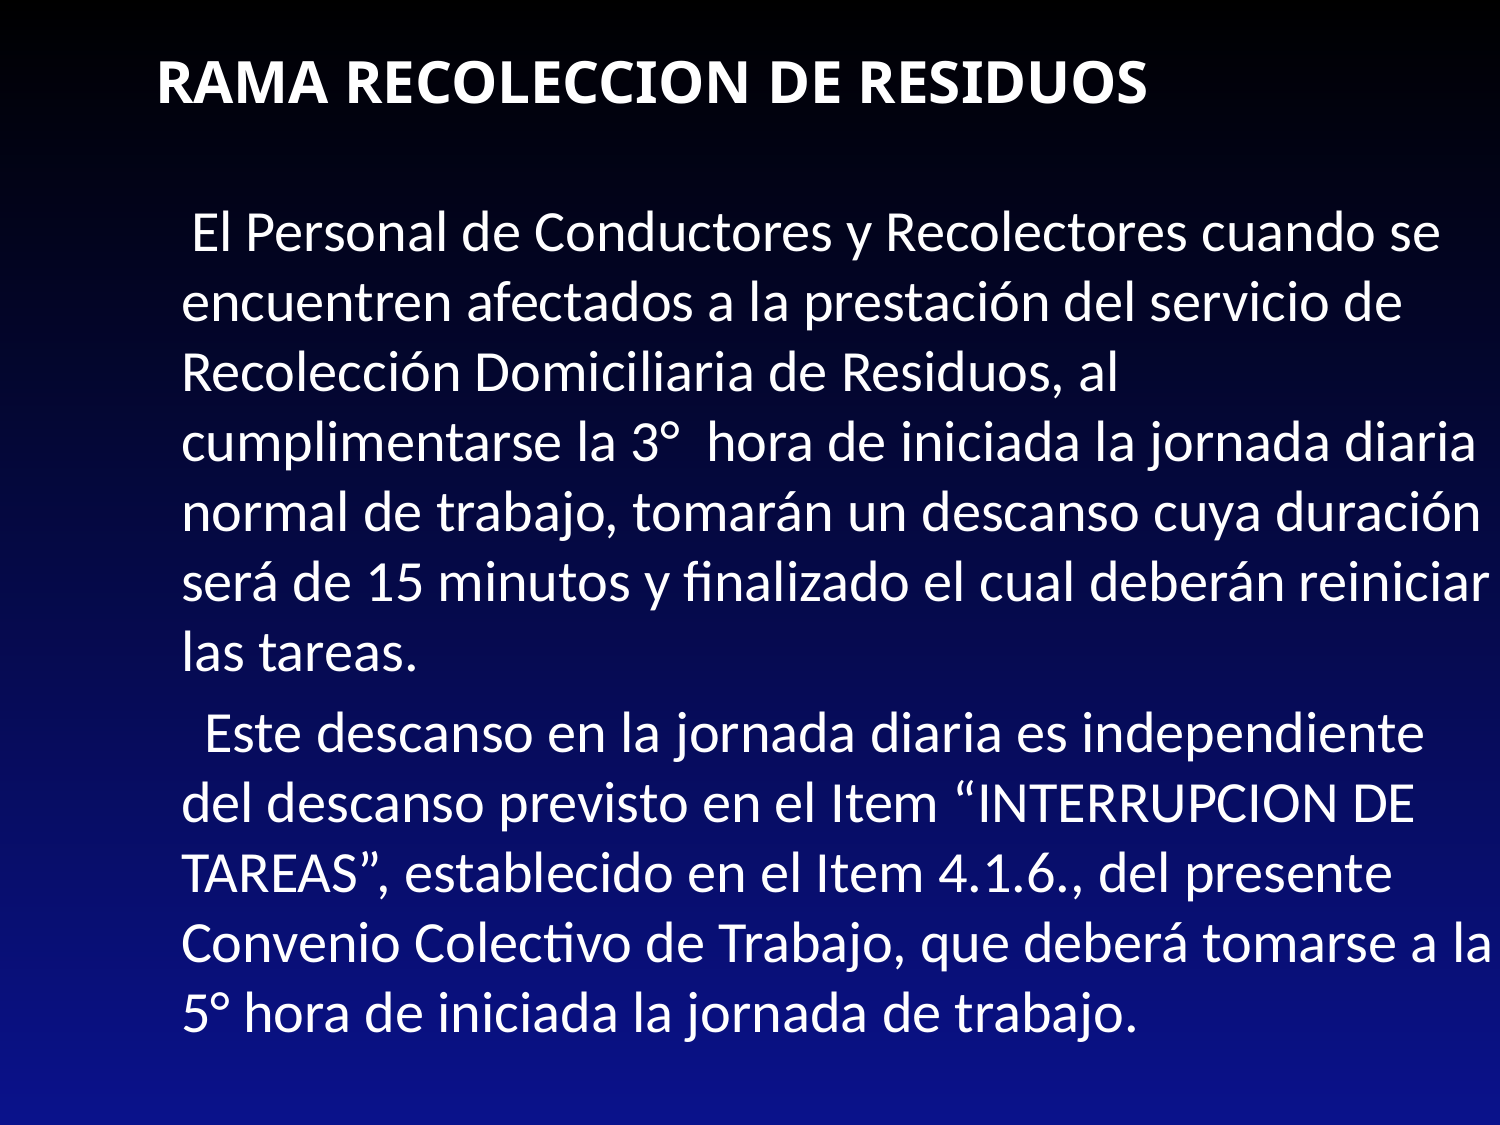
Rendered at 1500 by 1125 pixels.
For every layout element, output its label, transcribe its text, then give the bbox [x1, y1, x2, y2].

list El Personal de Conductores y Recolectores cuando se encuentren afectados a la prestación del servicio de Recolección Domiciliaria de Residuos, al cumplimentarse la 3° hora de iniciada la jornada diaria normal de trabajo, tomarán un descanso cuya duración será de 15 minutos y finalizado el cual deberán reiniciar las tareas. Este descanso en la jornada diaria es independiente del descanso previsto en el Item “INTERRUPCION DE TAREAS”, establecido en el Item 4.1.6., del presente Convenio Colectivo de Trabajo, que deberá tomarse a la 5° hora de iniciada la jornada de trabajo. [124, 192, 1500, 917]
title RAMA RECOLECCION DE RESIDUOS [0, 44, 1351, 233]
